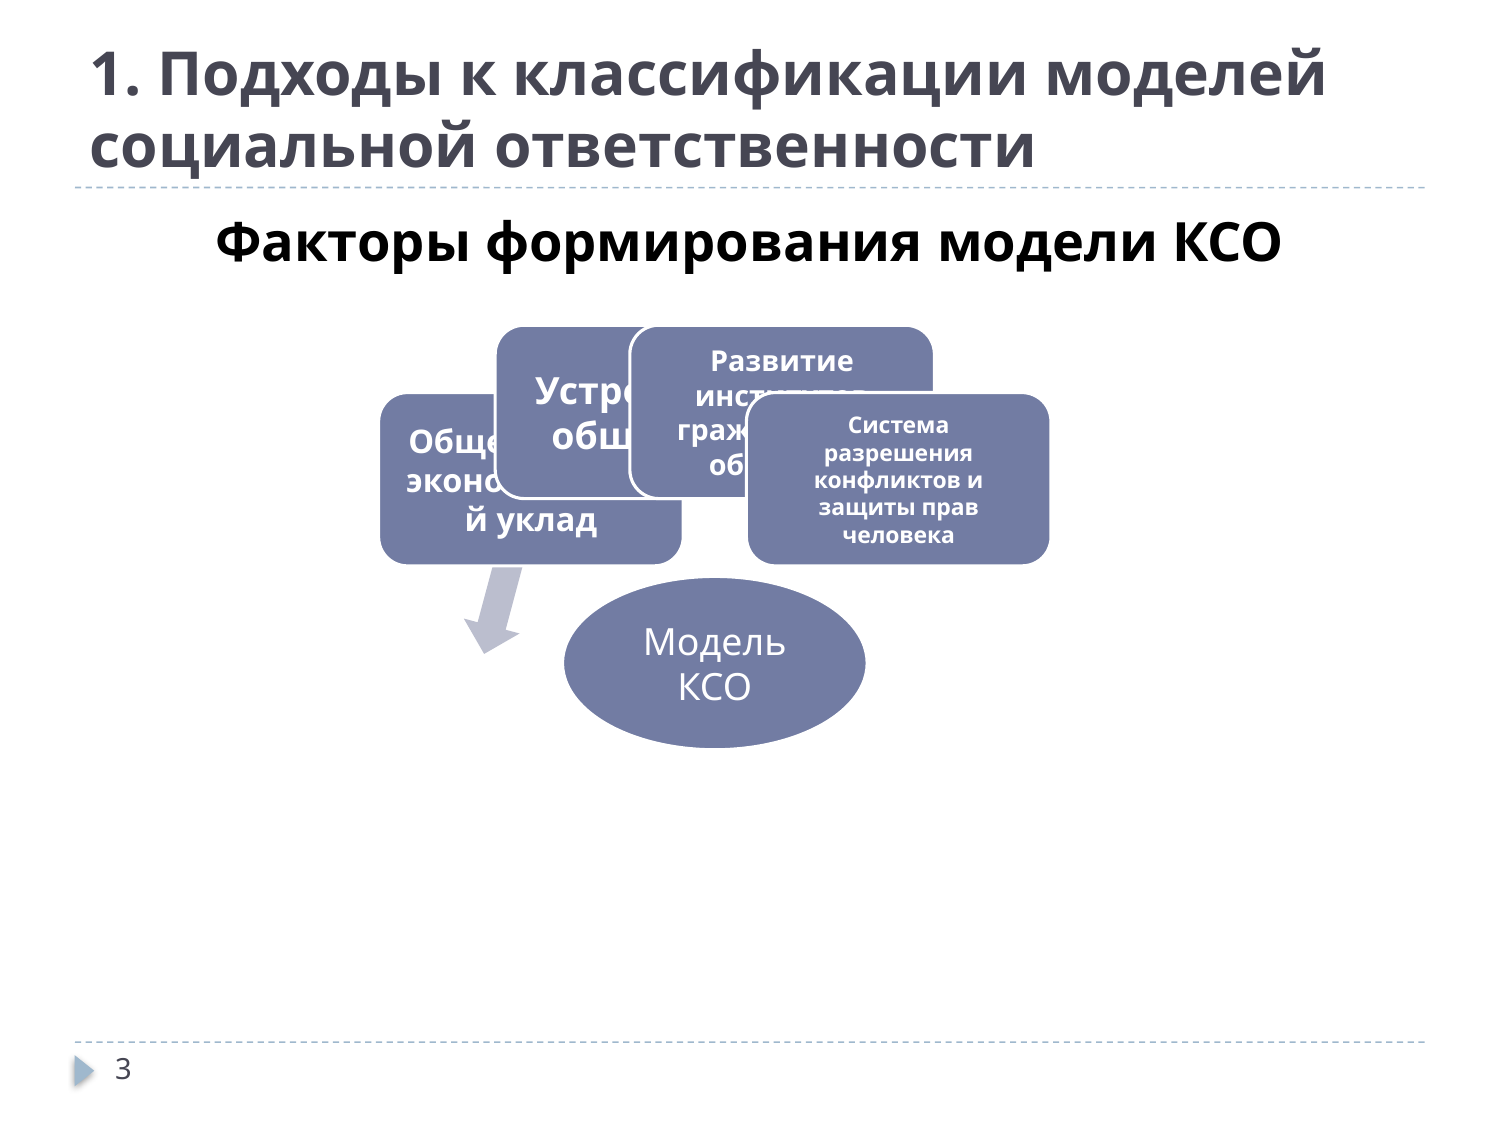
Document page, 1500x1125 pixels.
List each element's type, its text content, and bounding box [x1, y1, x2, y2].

title 1. Подходы к классификации моделей социальной ответственности [75, 24, 1425, 188]
list Факторы формирования модели КСО [75, 200, 1425, 1010]
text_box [105, 316, 1325, 1011]
slide_number 3 [100, 1042, 426, 1103]
